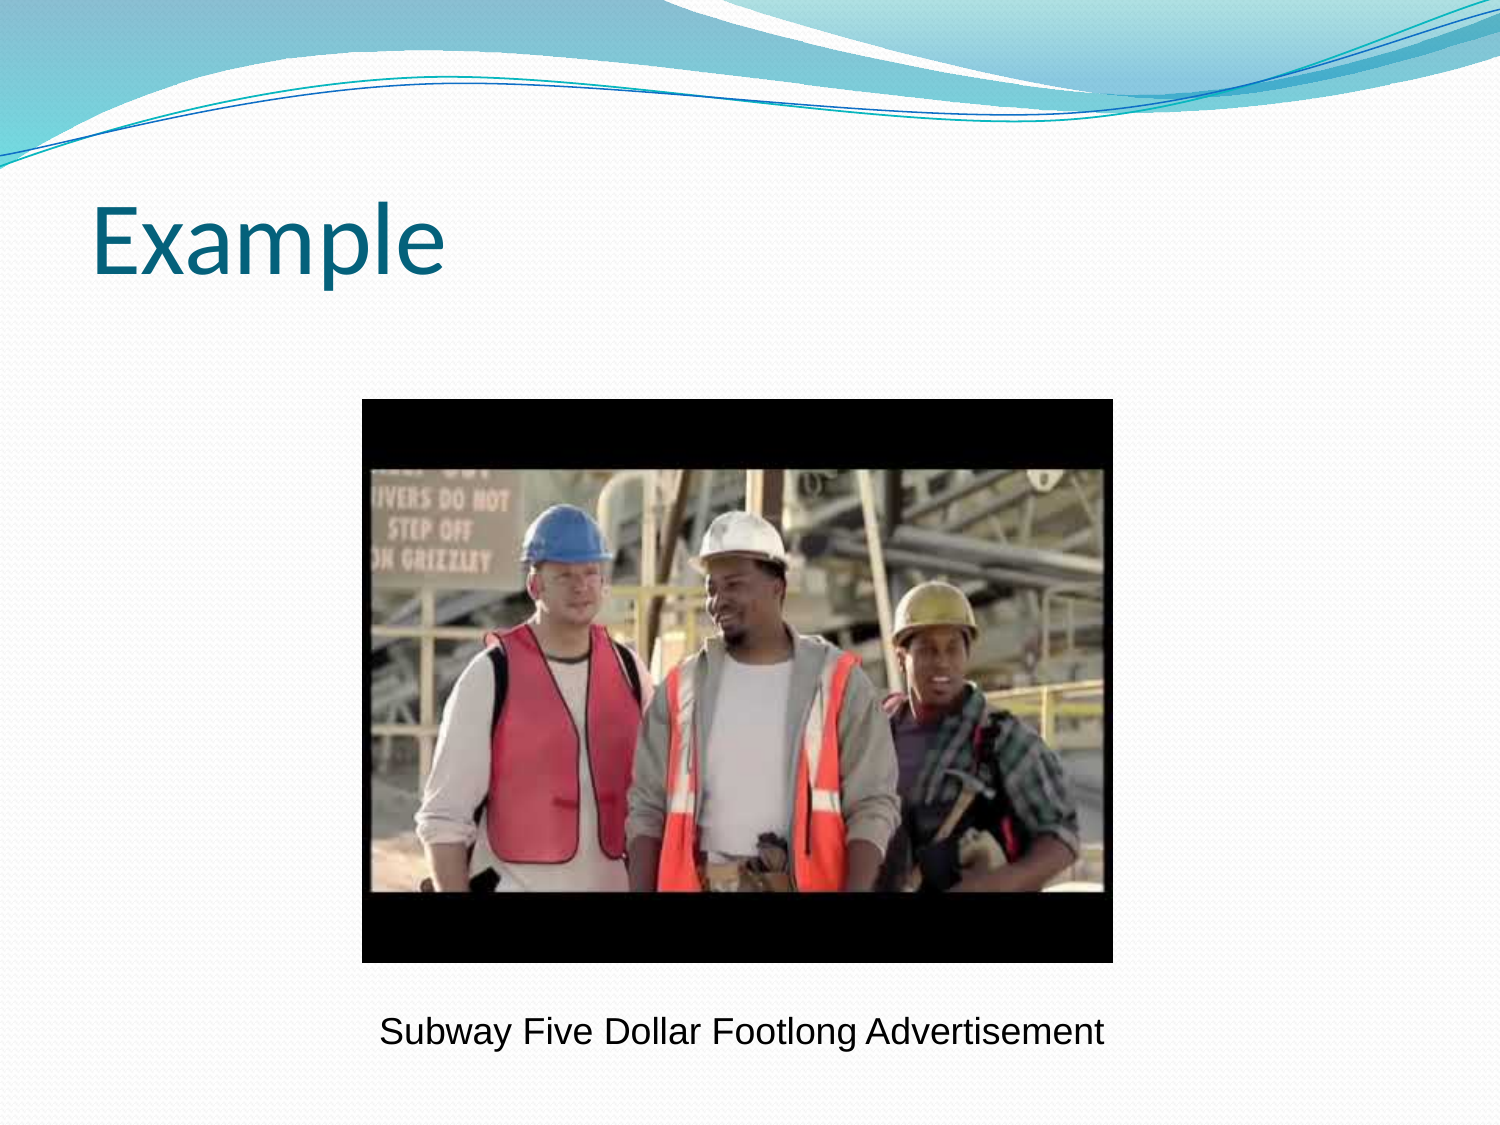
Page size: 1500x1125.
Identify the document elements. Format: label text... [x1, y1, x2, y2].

title Example [75, 115, 1425, 303]
picture [362, 399, 1113, 963]
text_box Subway Five Dollar Footlong Advertisement [364, 999, 1120, 1060]
